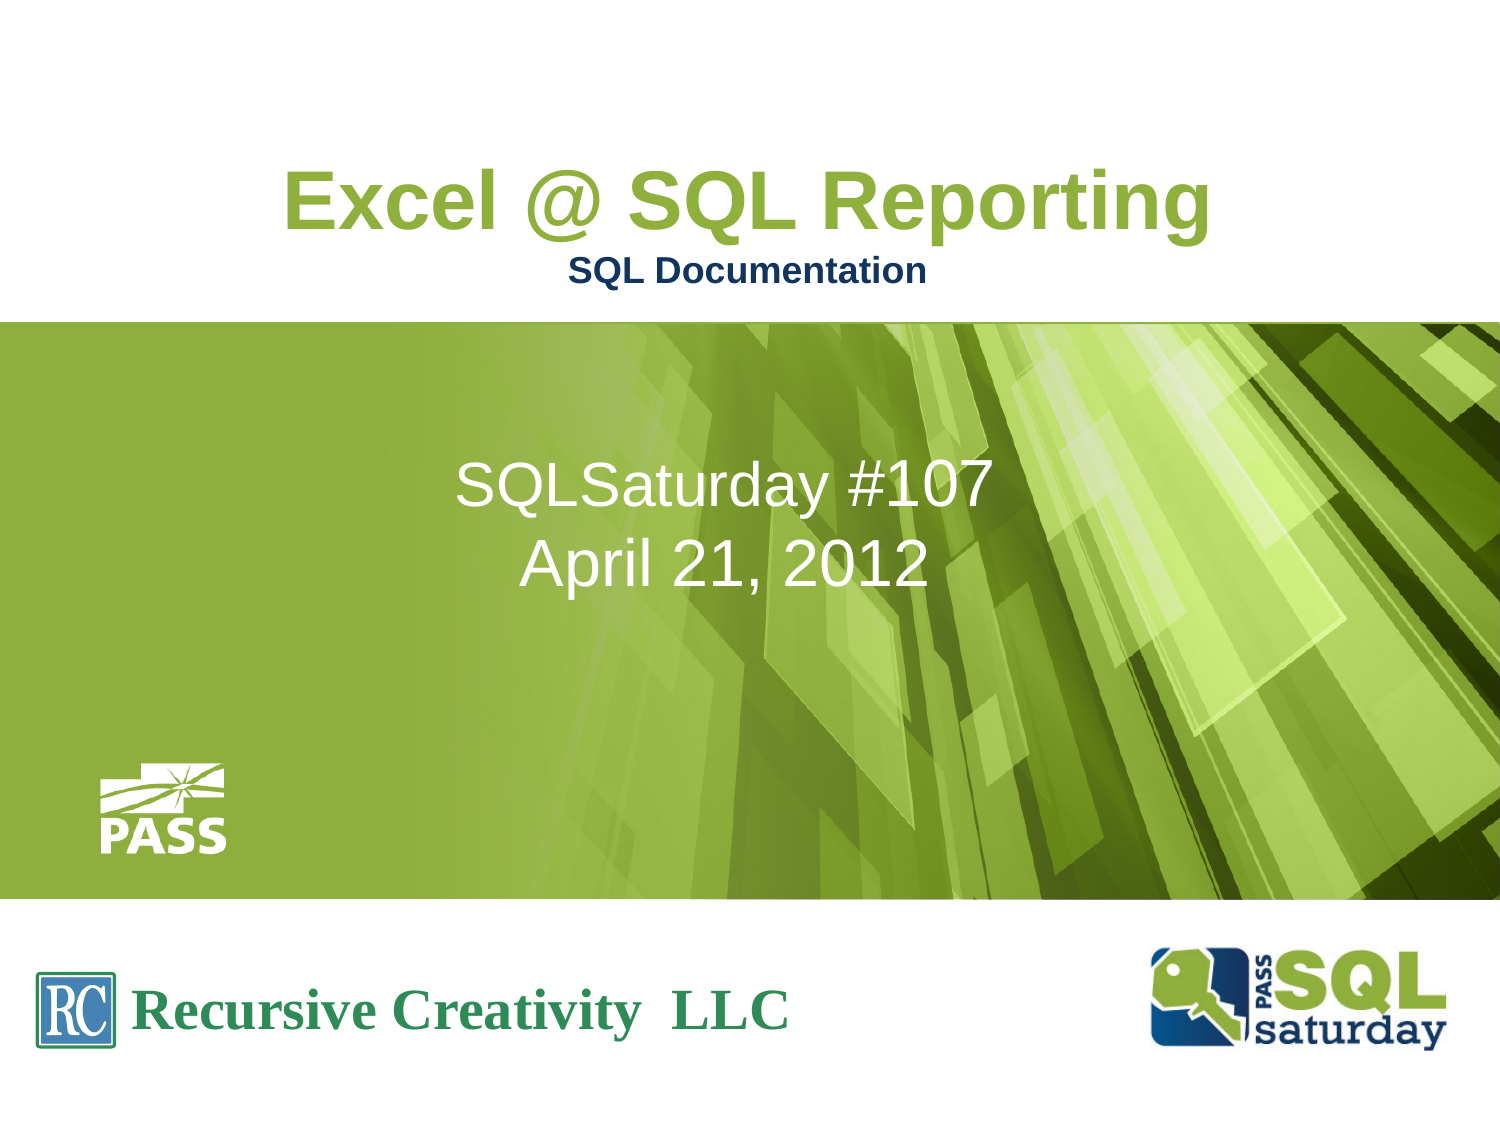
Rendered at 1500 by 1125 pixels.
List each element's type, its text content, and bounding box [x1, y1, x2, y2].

picture [0, 17, 1500, 1125]
text_box Recursive Creativity LLC [116, 964, 829, 1049]
subtitle SQLSaturday #107 April 21, 2012 [75, 339, 1376, 627]
title Excel @ SQL Reporting SQL Documentation [75, 98, 1421, 340]
